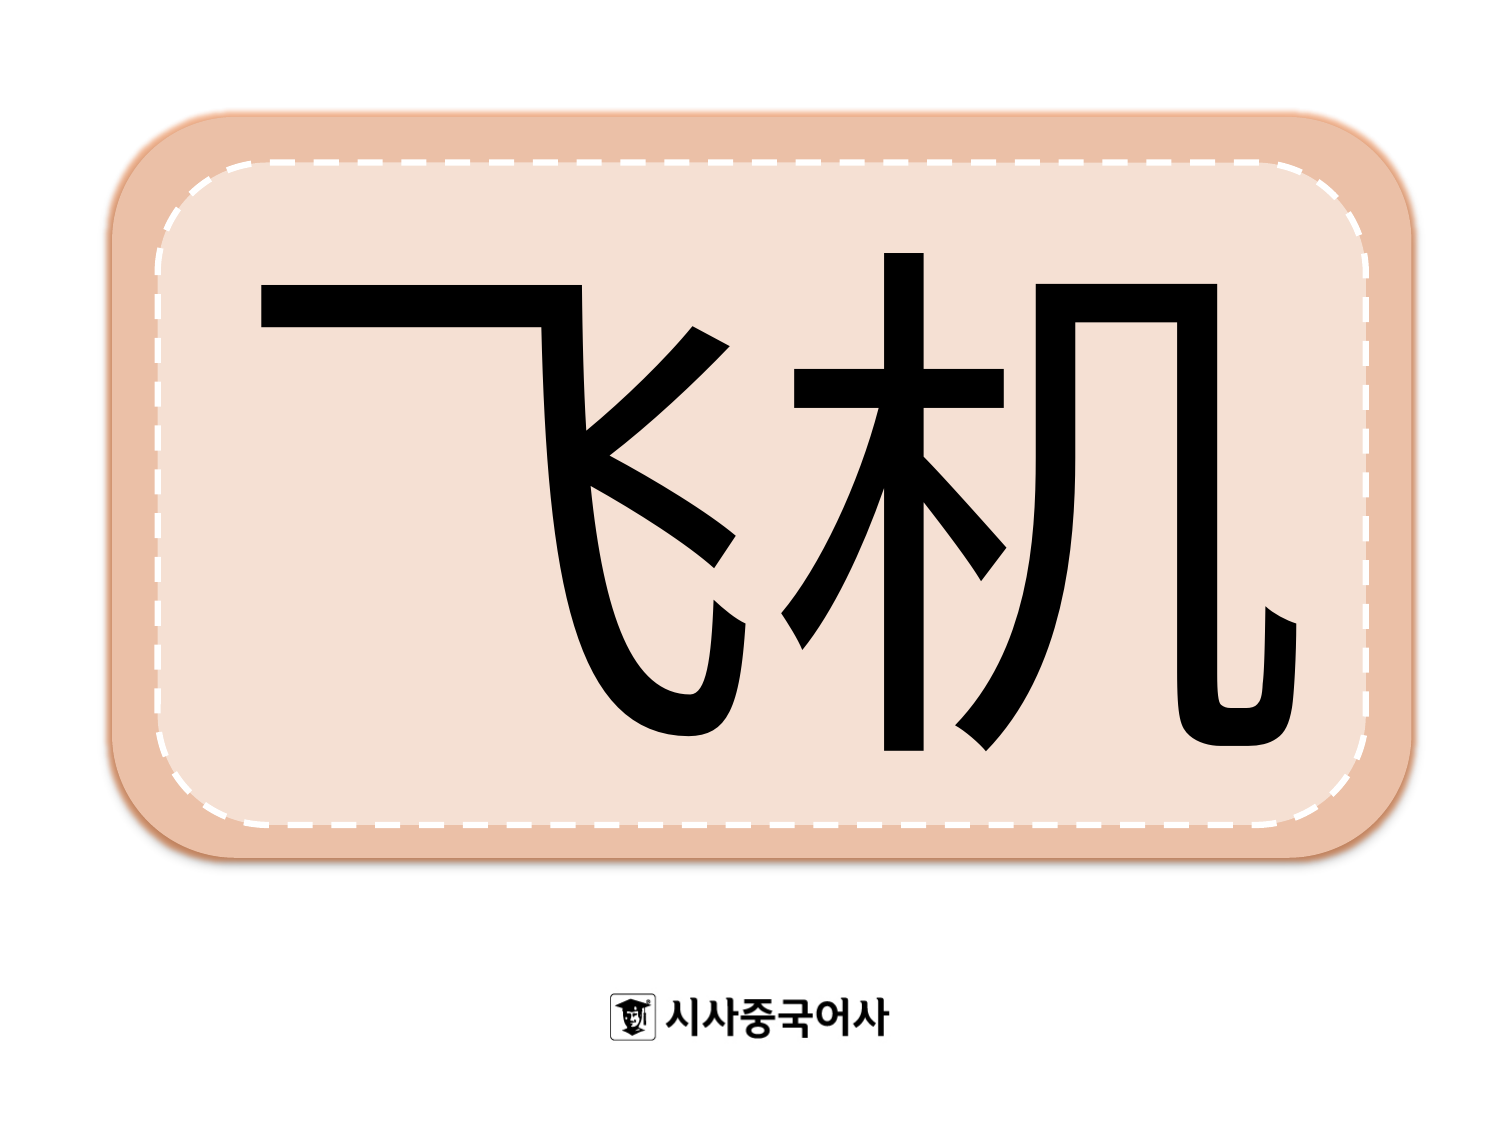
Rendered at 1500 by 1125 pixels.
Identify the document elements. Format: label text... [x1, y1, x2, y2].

text_box 飞机 [162, 160, 1371, 824]
picture [602, 987, 898, 1047]
